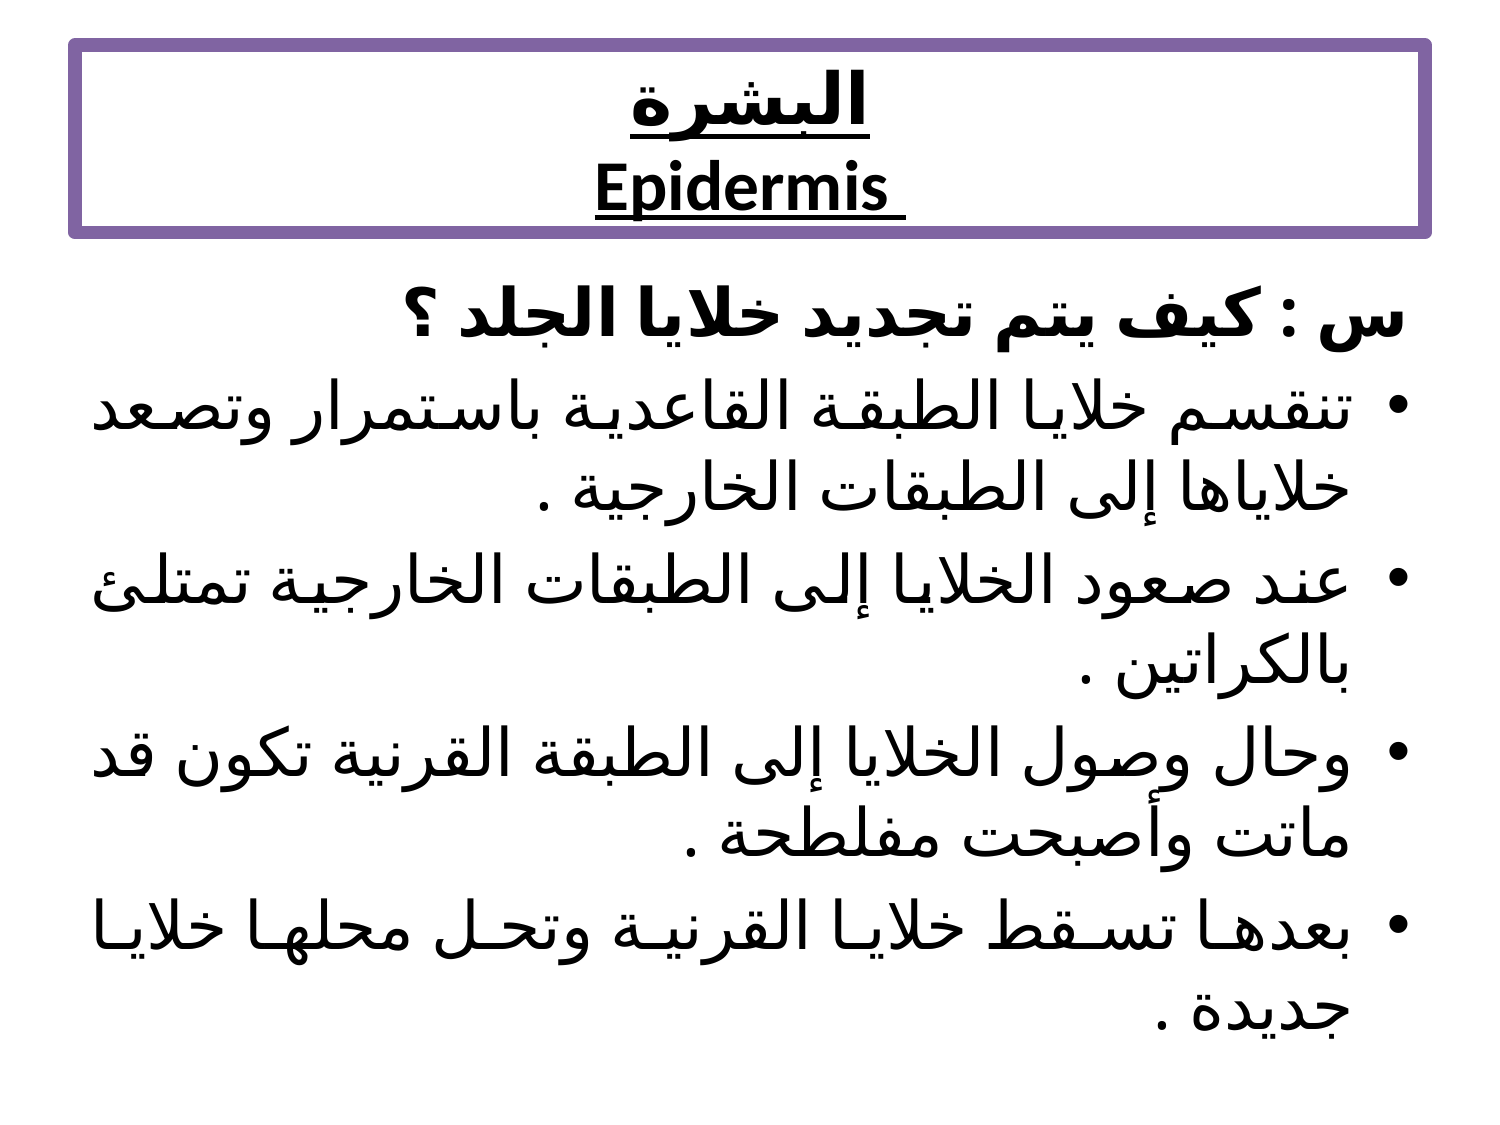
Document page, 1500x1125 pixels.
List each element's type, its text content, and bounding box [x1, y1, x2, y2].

title البشرة Epidermis [75, 45, 1425, 233]
list س : كيف يتم تجديد خلايا الجلد ؟ تنقسم خلايا الطبقة القاعدية باستمرار وتصعد خلاياها إلى الطبقات الخارجية . عند صعود الخلايا إلى الطبقات الخارجية تمتلئ بالكراتين . وحال وصول الخلايا إلى الطبقة القرنية تكون قد ماتت وأصبحت مفلطحة . بعدها تسقط خلايا القرنية وتحل محلها خلايا جديدة . [75, 262, 1425, 1005]
